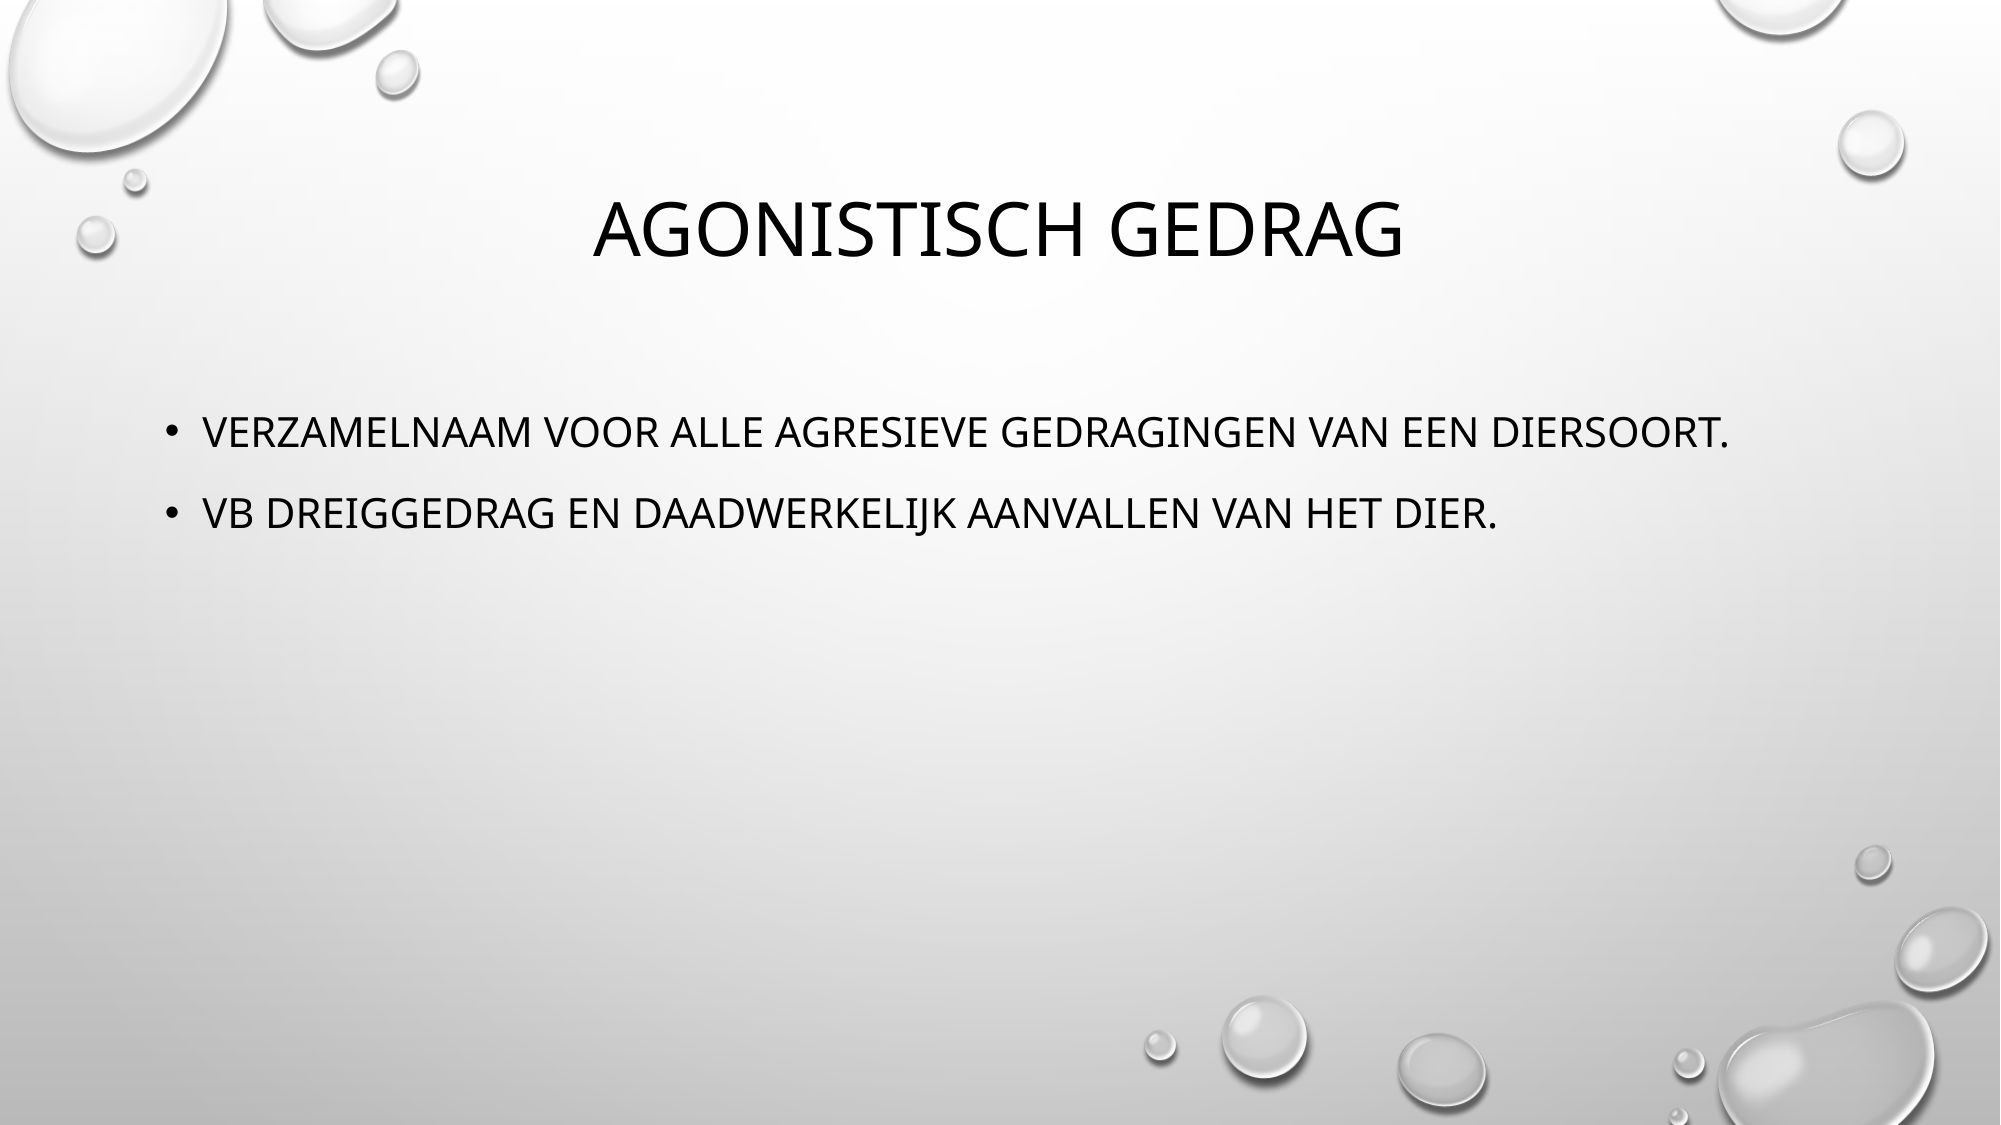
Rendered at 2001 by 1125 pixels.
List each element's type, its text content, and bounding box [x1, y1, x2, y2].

picture [0, 0, 2000, 1125]
title Agonistisch gedrag [149, 101, 1851, 364]
list Verzamelnaam voor alle agresieve gedragingen van een diersoort. Vb dreiggedrag en daadwerkelijk aanvallen van het dier. [149, 388, 1850, 950]
